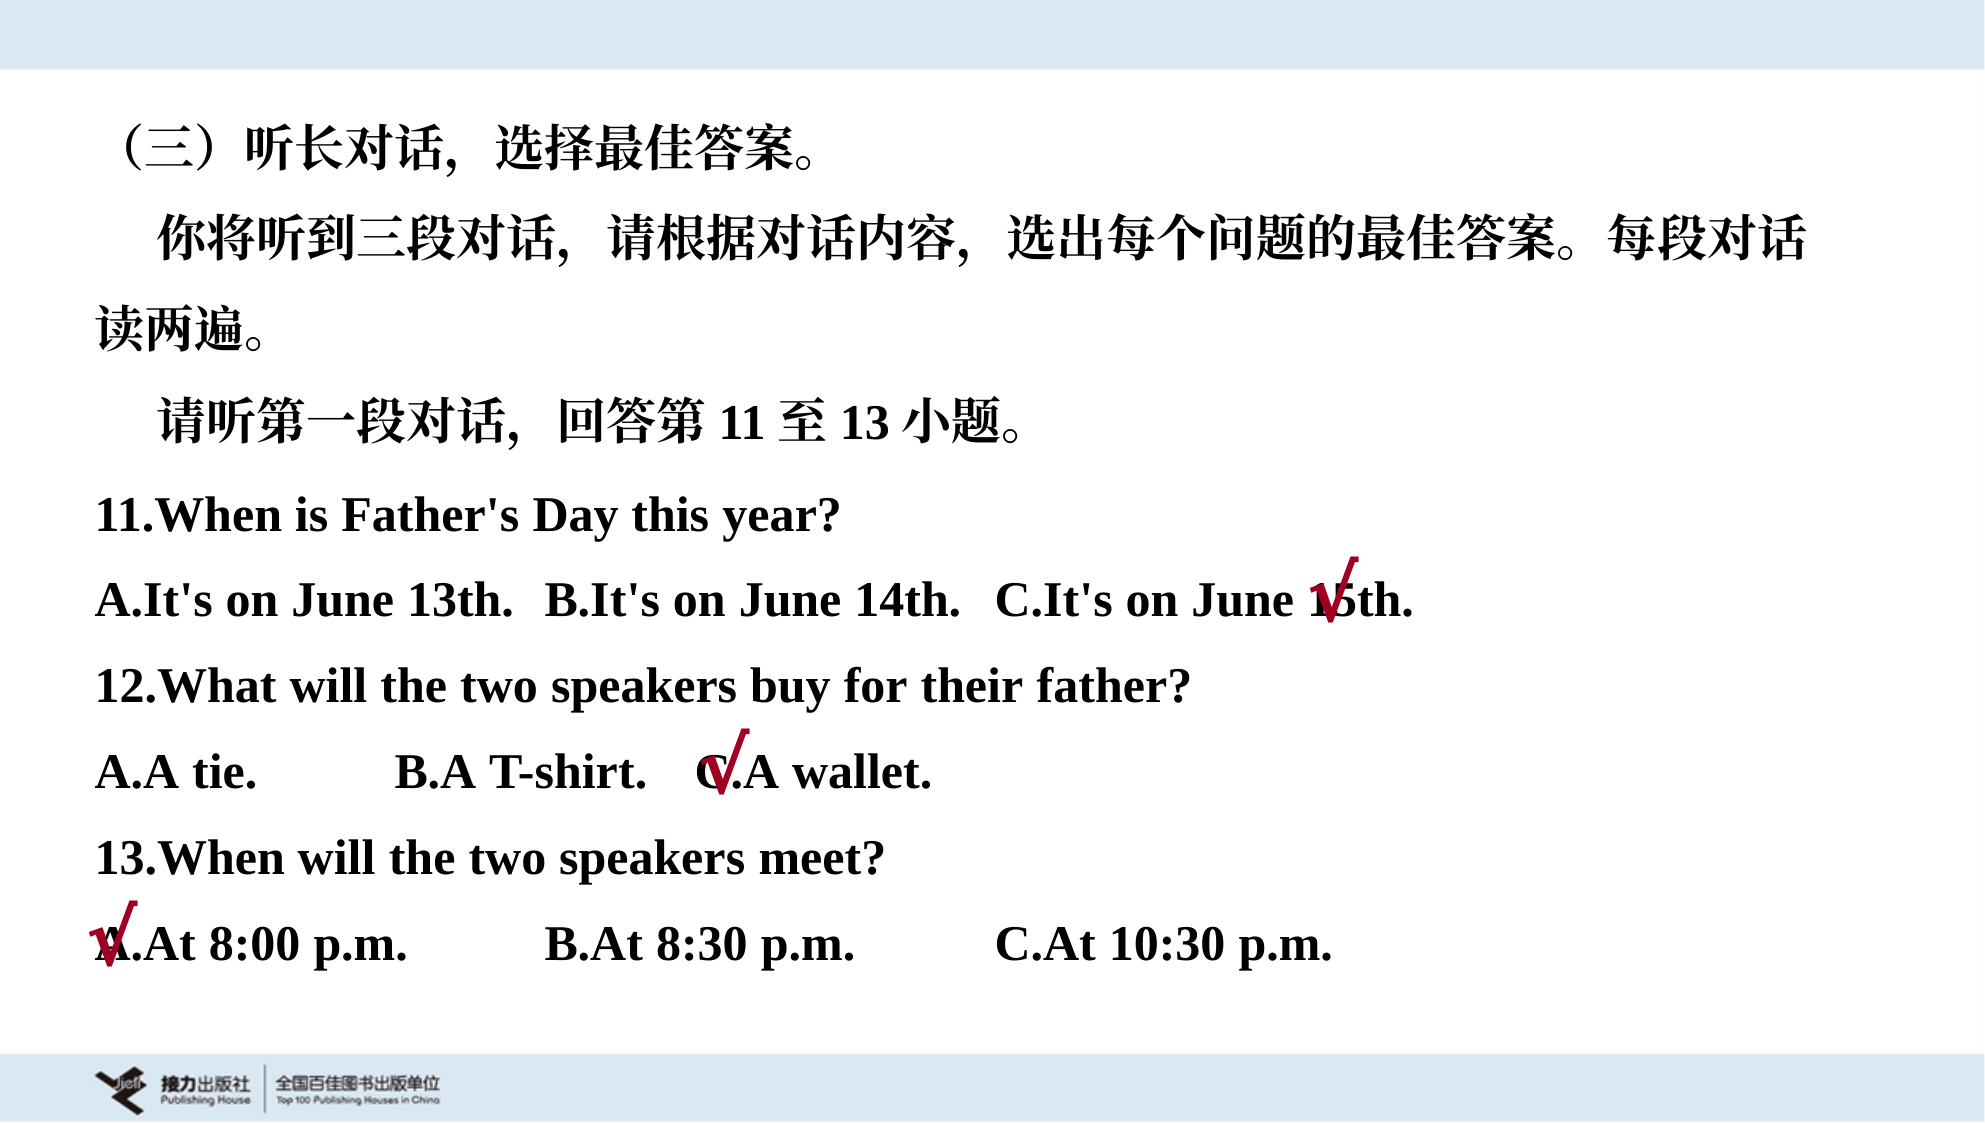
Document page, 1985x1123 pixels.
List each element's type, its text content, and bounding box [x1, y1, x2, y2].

text_box A.A tie. B.A T-shirt. C.A wallet. [94, 710, 1892, 796]
text_box 你将听到三段对话，请根据对话内容，选出每个问题的最佳答案。每段对话 读两遍。 请听第一段对话，回答第11至13小题。 [94, 174, 1892, 450]
text_box √ [86, 887, 139, 981]
text_box 11.When is Father's Day this year? [94, 453, 1892, 539]
picture [0, 0, 1985, 1122]
text_box 13.When will the two speakers meet? [94, 796, 1892, 882]
text_box （三）听长对话，选择最佳答案。 [94, 88, 1892, 174]
text_box √ [1307, 544, 1359, 638]
text_box A.It's on June 13th. B.It's on June 14th. C.It's on June 15th. [94, 539, 1892, 625]
text_box 12.What will the two speakers buy for their father? [94, 625, 1892, 710]
text_box √ [698, 716, 750, 809]
text_box A.At 8:00 p.m. B.At 8:30 p.m. C.At 10:30 p.m. [94, 882, 1892, 970]
